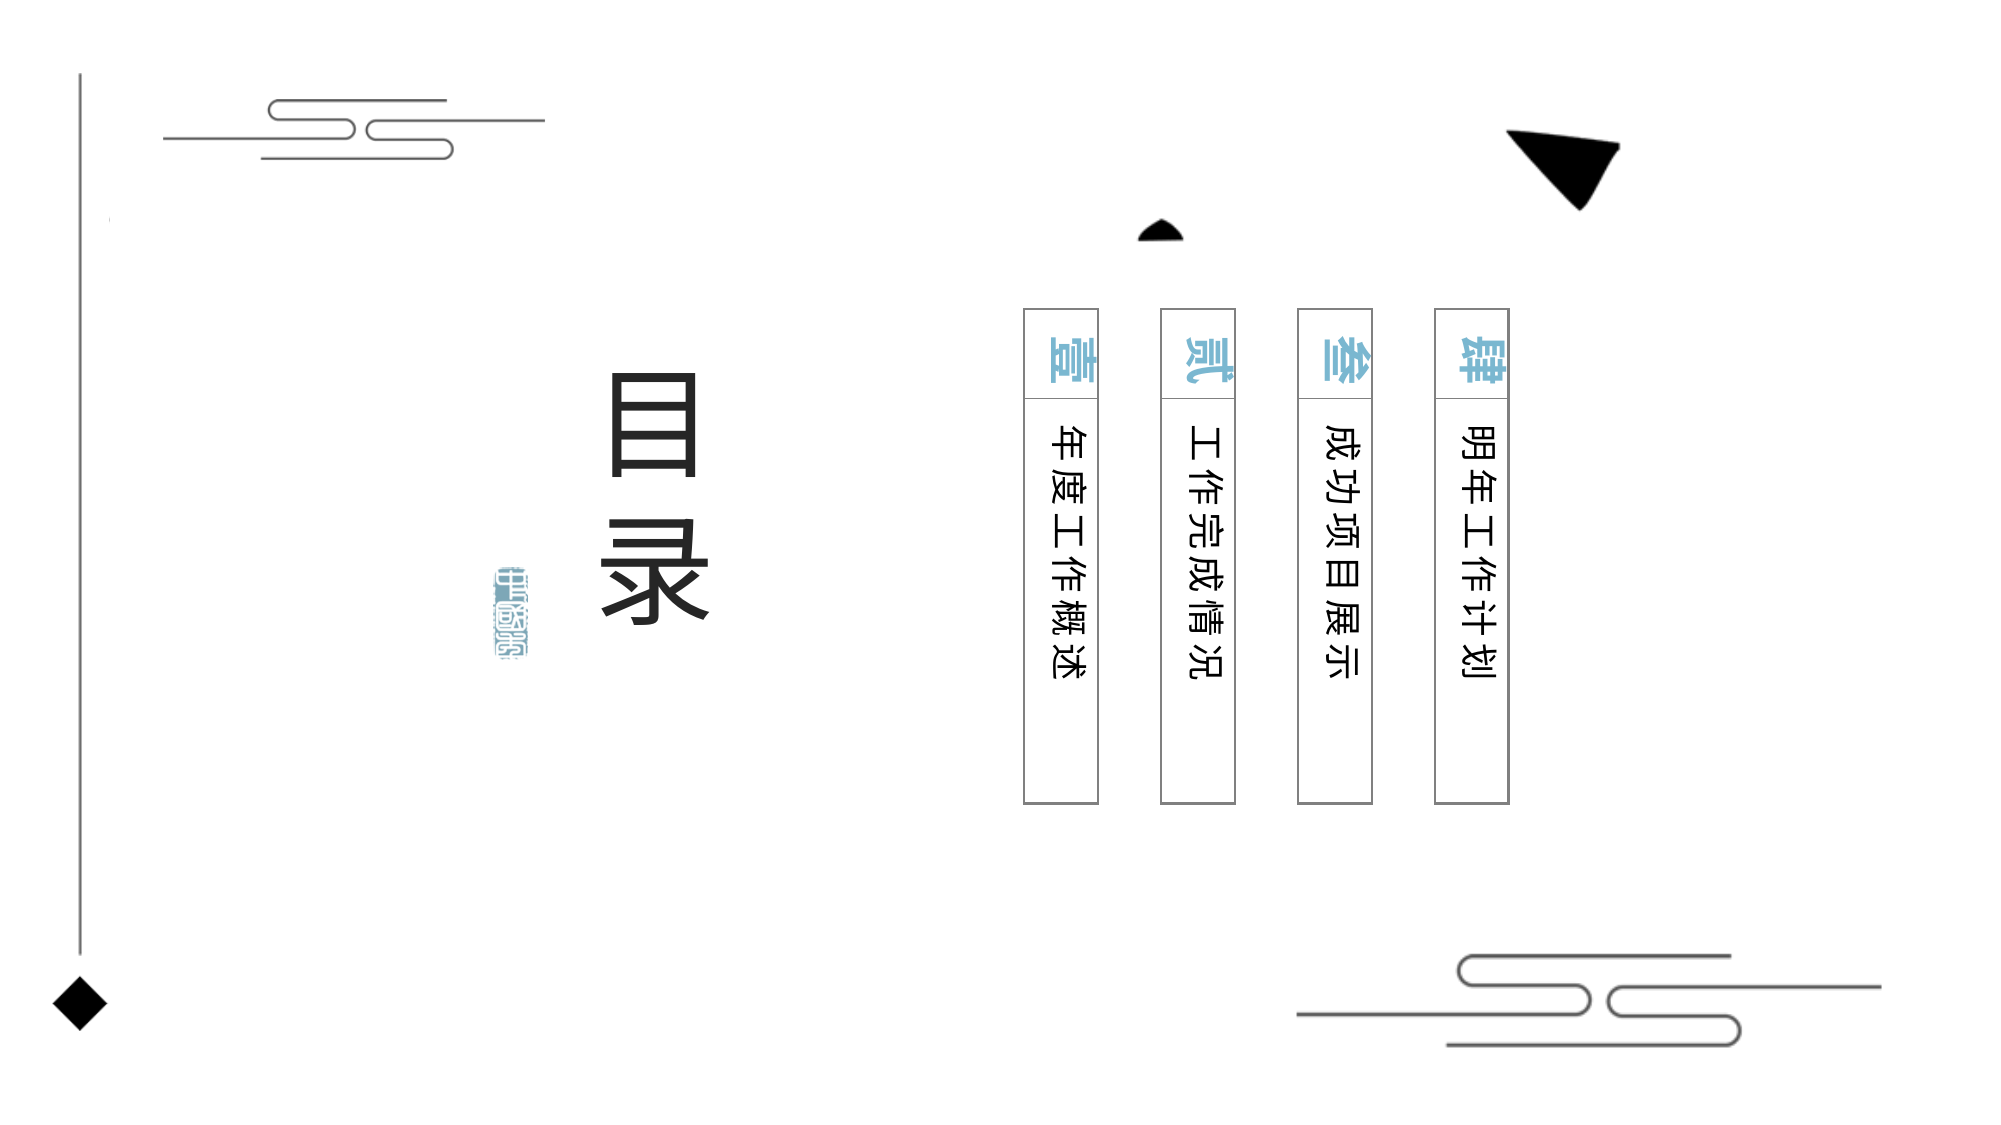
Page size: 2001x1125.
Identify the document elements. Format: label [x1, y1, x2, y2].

text_box [33, 59, 2000, 1068]
